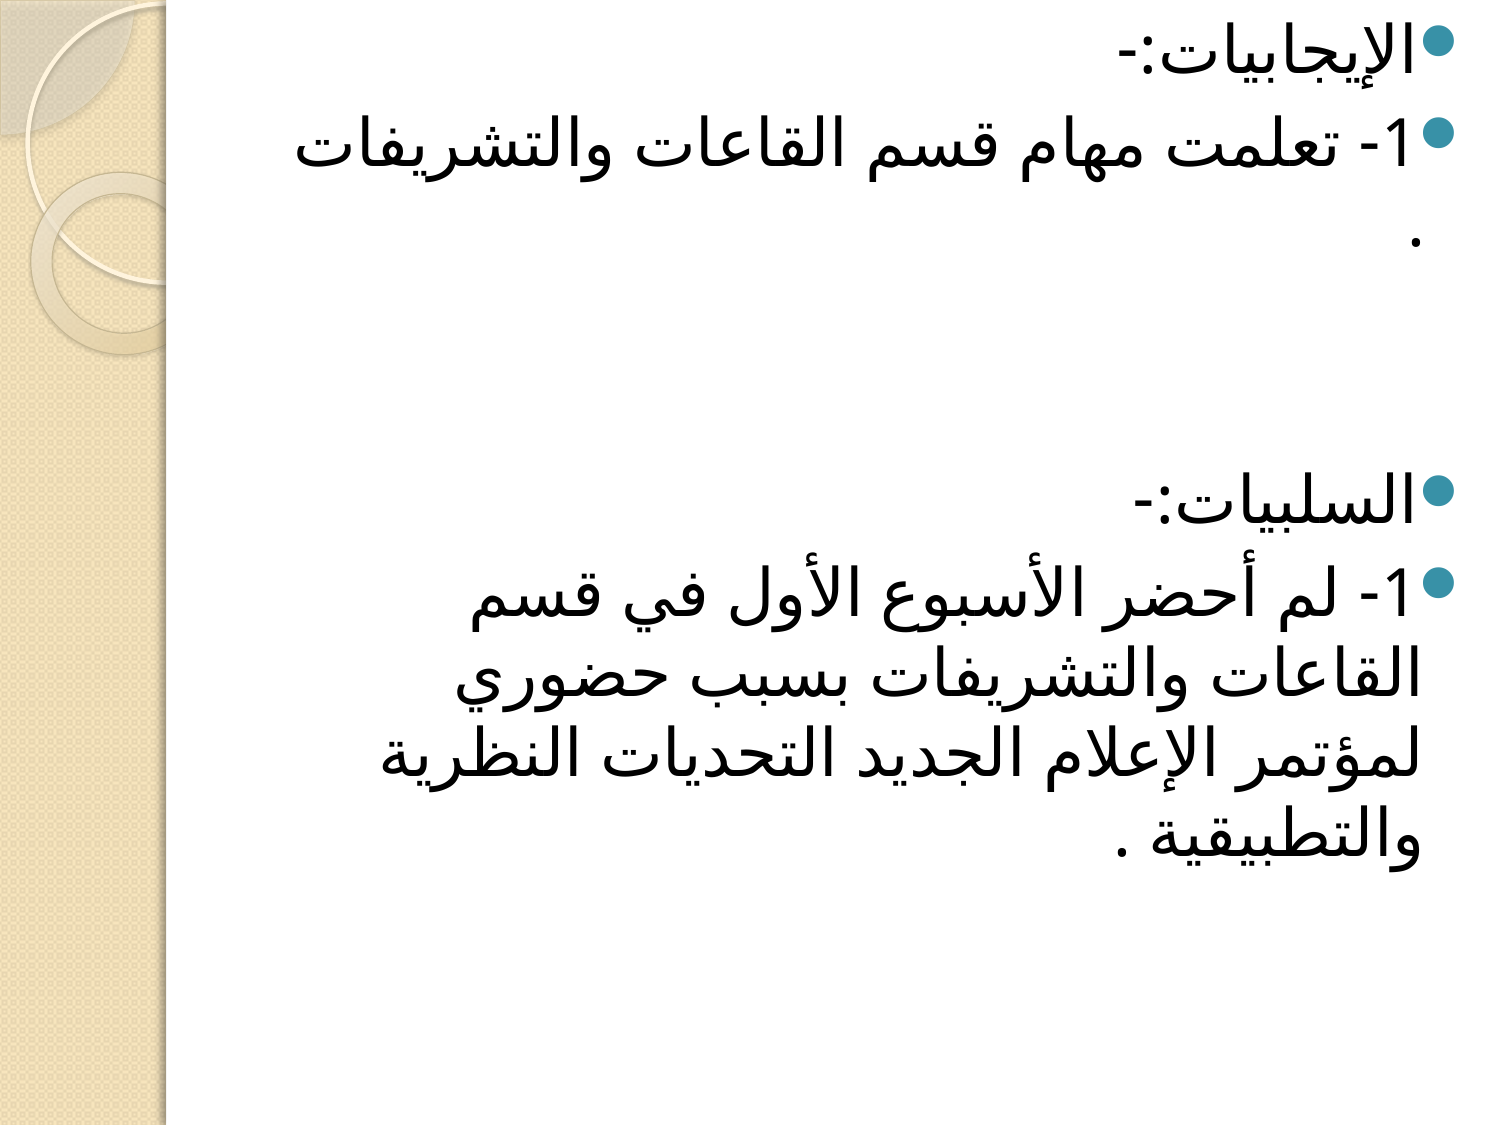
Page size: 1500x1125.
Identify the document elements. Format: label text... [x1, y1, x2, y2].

list الإيجابيات:- 1- تعلمت مهام قسم القاعات والتشريفات . السلبيات:- 1- لم أحضر الأسبوع الأول في قسم القاعات والتشريفات بسبب حضوري لمؤتمر الإعلام الجديد التحديات النظرية والتطبيقية . [270, 0, 1500, 788]
